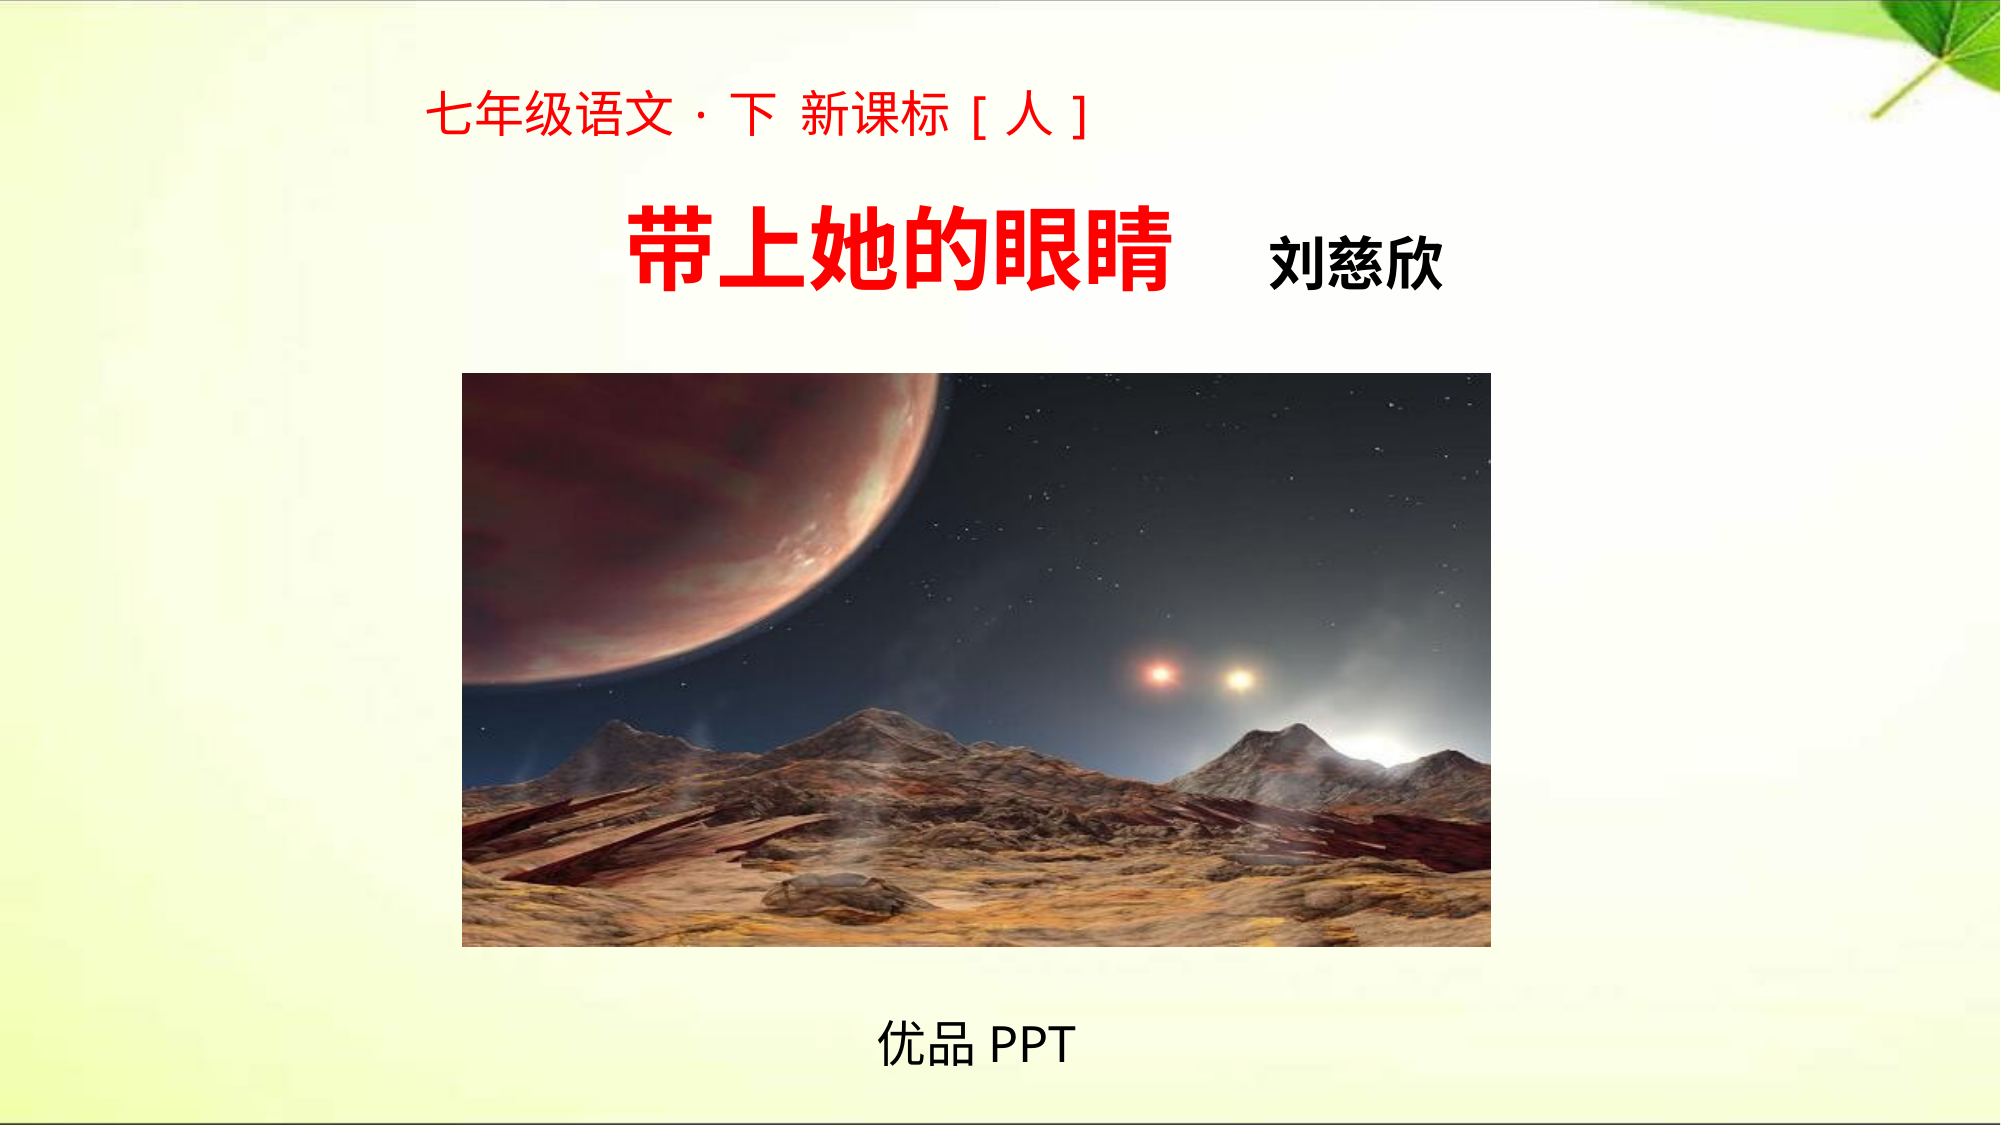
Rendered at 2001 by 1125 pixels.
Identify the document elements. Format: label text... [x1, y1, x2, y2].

text_box 优品PPT [805, 999, 1148, 1081]
text_box 带上她的眼睛 [610, 184, 1213, 310]
text_box 刘慈欣 [1253, 220, 1485, 305]
picture [0, 0, 2001, 1125]
text_box 七年级语文·下 新课标[人] [409, 74, 1160, 150]
